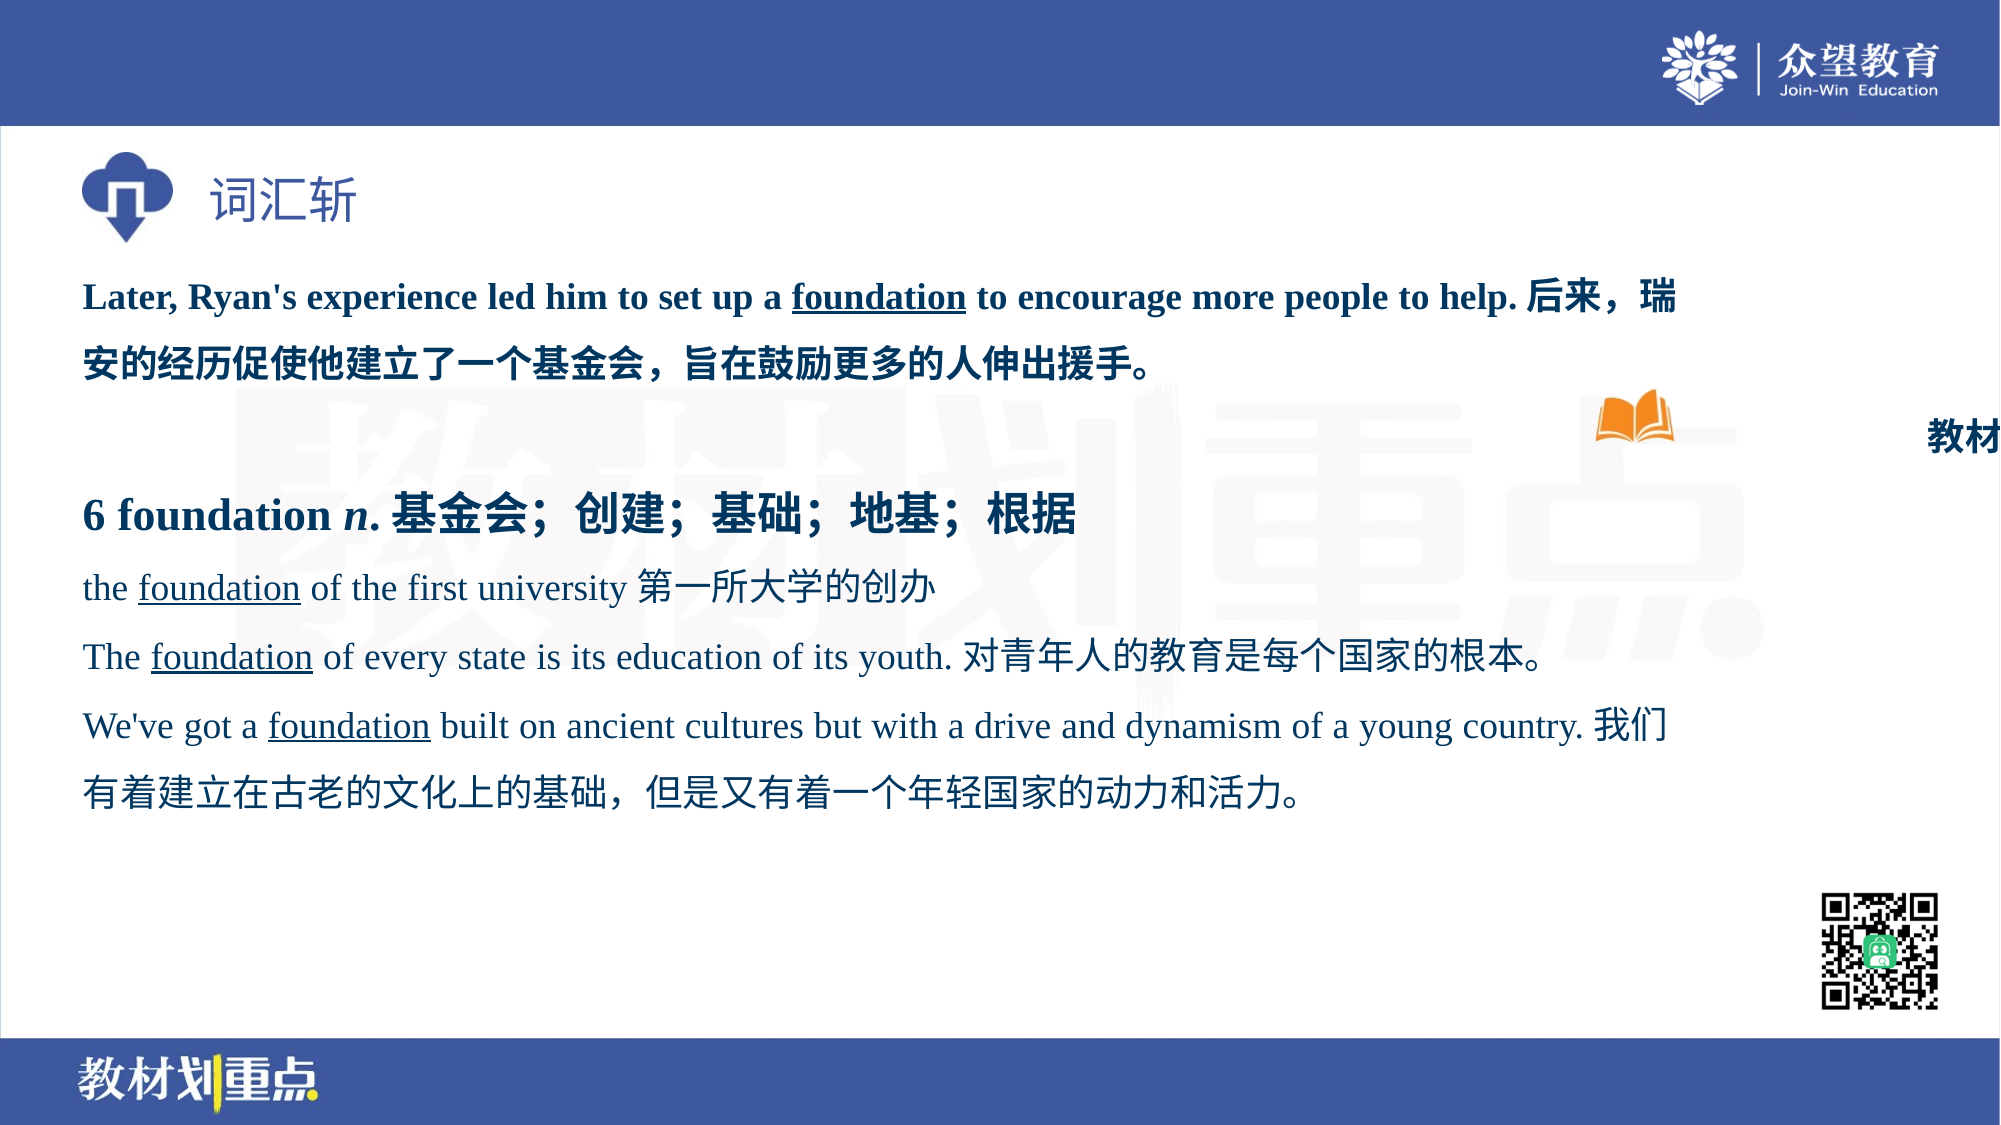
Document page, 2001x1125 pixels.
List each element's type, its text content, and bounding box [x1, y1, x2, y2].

picture [0, 0, 2000, 1125]
text_box 6 foundation n.基金会；创建；基础；地基；根据 [82, 457, 1817, 566]
text_box Later, Ryan's experience led him to set up a foundation to encourage more people to help.后来，瑞 安的经历促使他建立了一个基金会，旨在鼓励更多的人伸出援手。 教材P19 [82, 248, 1817, 451]
